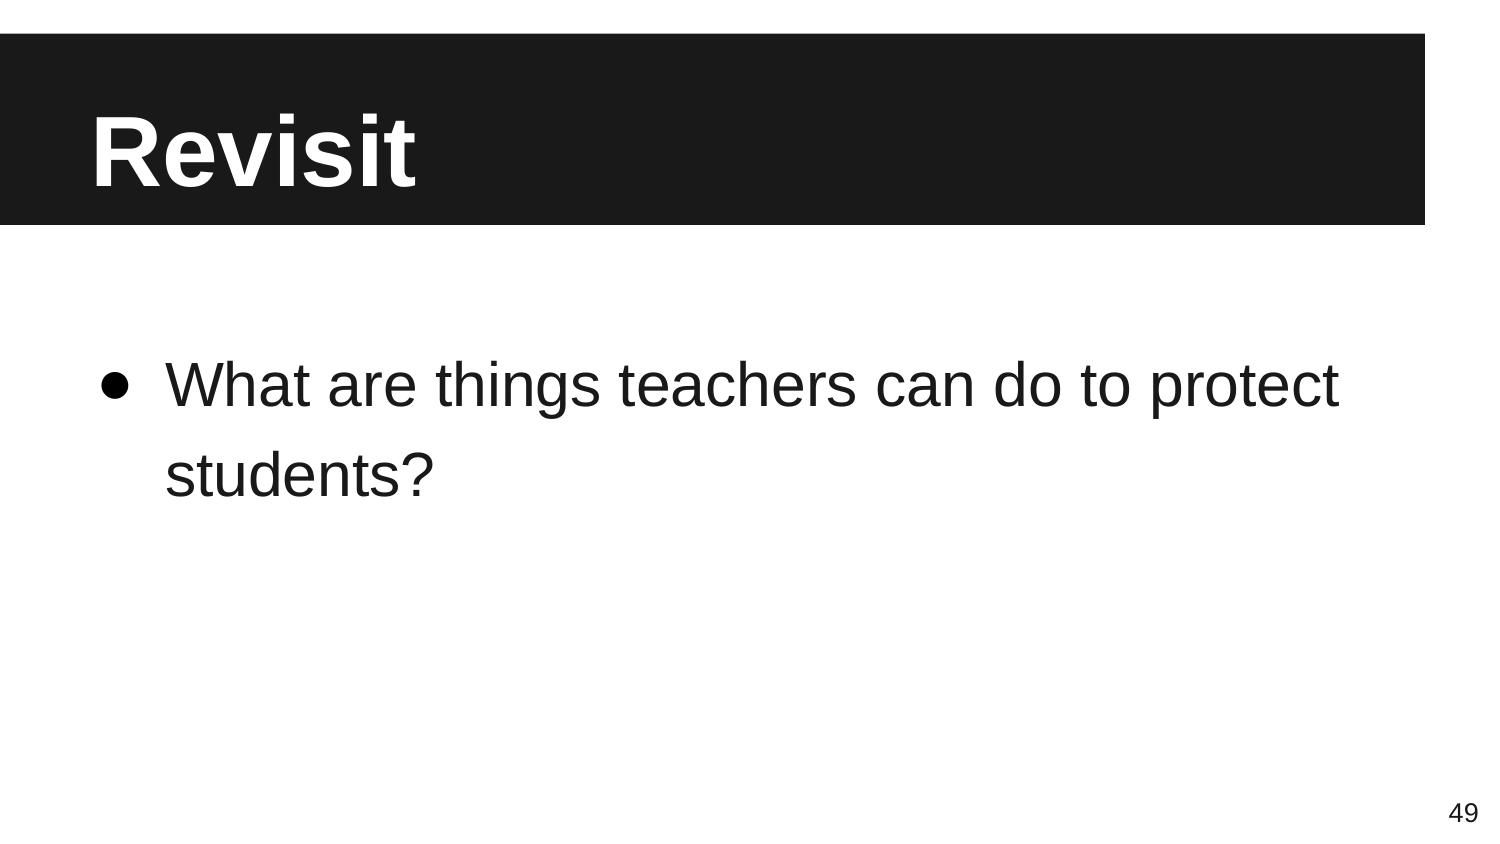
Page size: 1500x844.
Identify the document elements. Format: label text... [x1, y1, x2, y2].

slide_number 49 [1403, 779, 1494, 844]
title Revisit [75, 33, 1425, 221]
list What are things teachers can do to protect students? [75, 239, 1425, 808]
